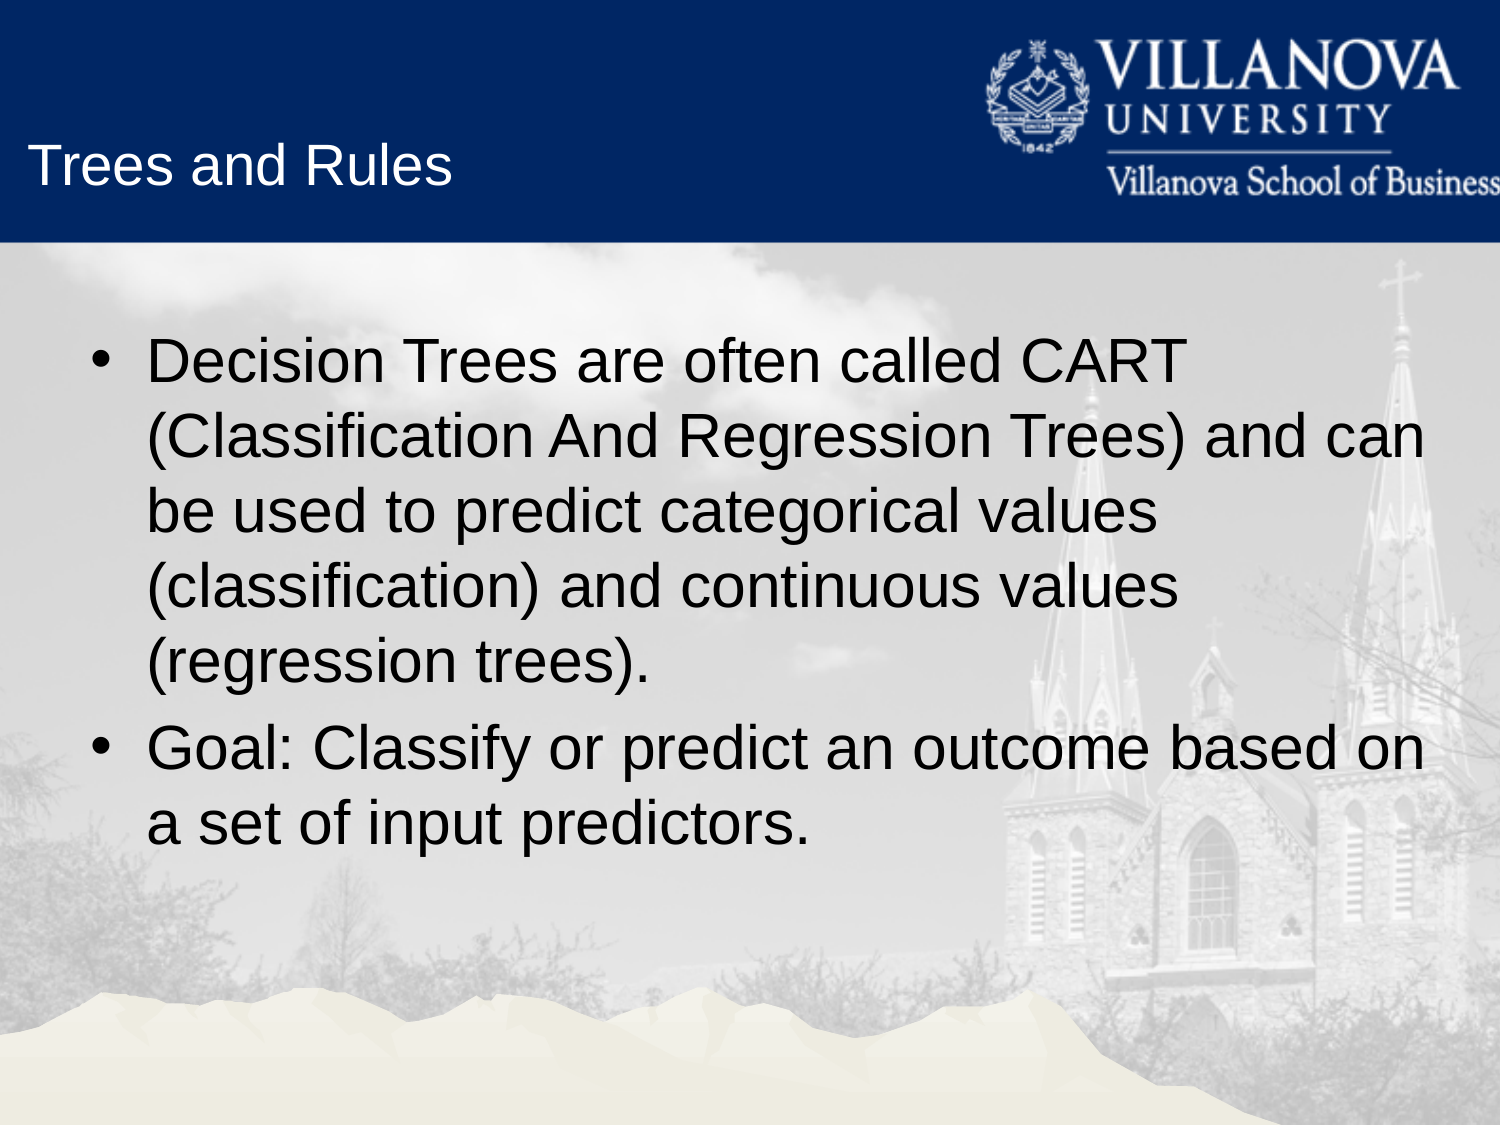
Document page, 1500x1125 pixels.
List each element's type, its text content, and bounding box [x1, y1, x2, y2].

title Trees and Rules [12, 24, 1288, 213]
picture [0, 0, 1500, 1125]
list Decision Trees are often called CART (Classification And Regression Trees) and can be used to predict categorical values (classification) and continuous values (regression trees). Goal: Classify or predict an outcome based on a set of input predictors. [75, 312, 1475, 1113]
